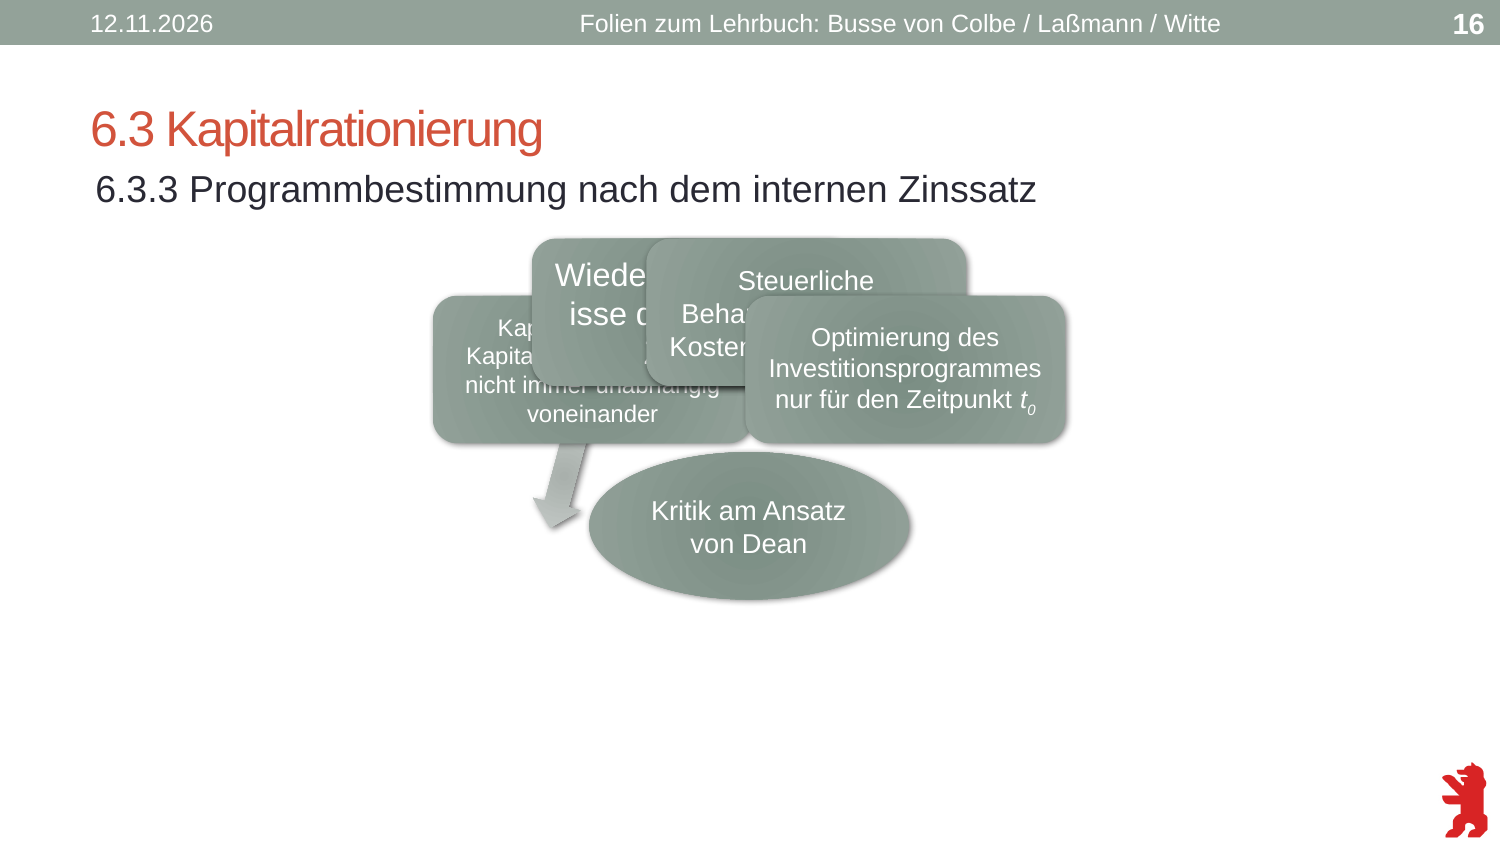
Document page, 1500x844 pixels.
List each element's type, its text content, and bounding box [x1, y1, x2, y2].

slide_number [75, 2, 550, 43]
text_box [108, 230, 1390, 821]
footer Folien zum Lehrbuch: Busse von Colbe / Laßmann / Witte [562, 2, 1238, 43]
picture [1434, 760, 1500, 844]
title 6.3 Kapitalrationierung [75, 65, 1425, 188]
slide_number 16 [1325, 2, 1500, 43]
text_box 6.3.3 Programmbestimmung nach dem internen Zinssatz [80, 157, 1053, 217]
